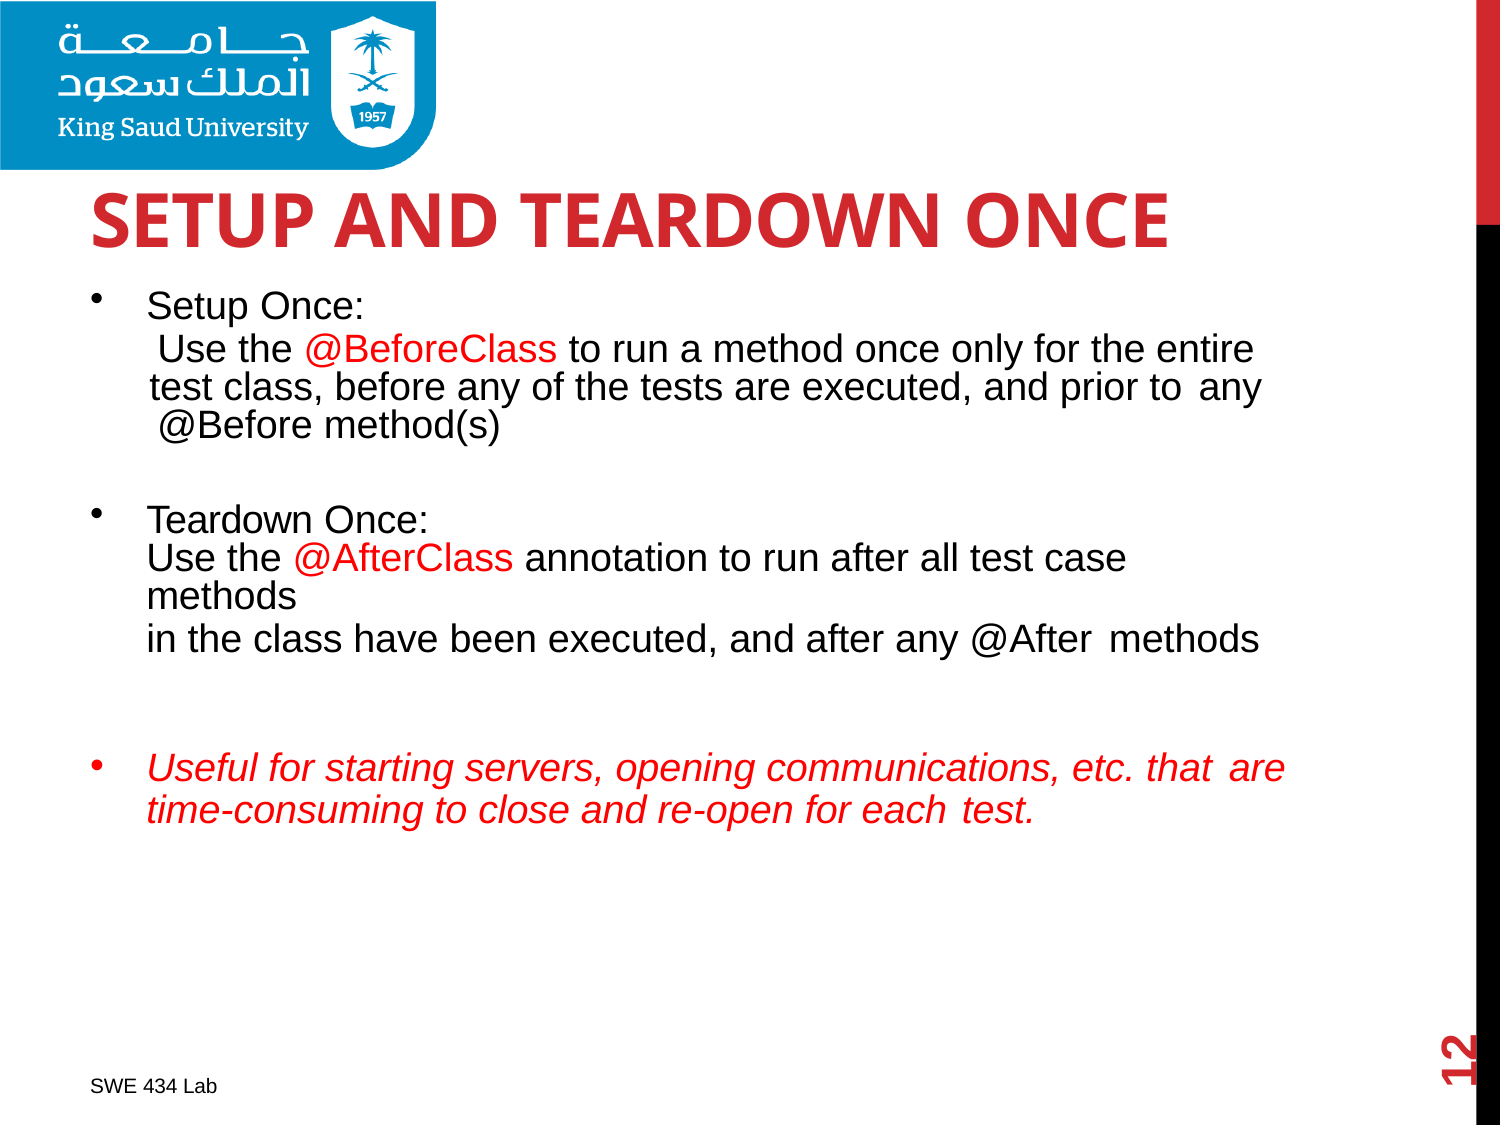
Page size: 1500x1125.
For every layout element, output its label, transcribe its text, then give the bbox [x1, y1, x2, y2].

footer SWE 434 Lab [87, 1074, 220, 1125]
text_box 12 [1433, 1030, 1489, 1091]
text_box [0, 0, 438, 175]
text_box Useful for starting servers, opening communications, etc. that are time-consuming to close and re-open for each test. [87, 746, 1293, 832]
text_box Setup Once: Use the @BeforeClass to run a method once only for the entire test class, before any of the tests are executed, and prior to any @Before method(s) Teardown Once: Use the @AfterClass annotation to run after all test case methods in the class have been executed, and after any @After methods [87, 361, 1302, 661]
title SETUP AND TEARDOWN ONCE [87, 172, 1319, 361]
